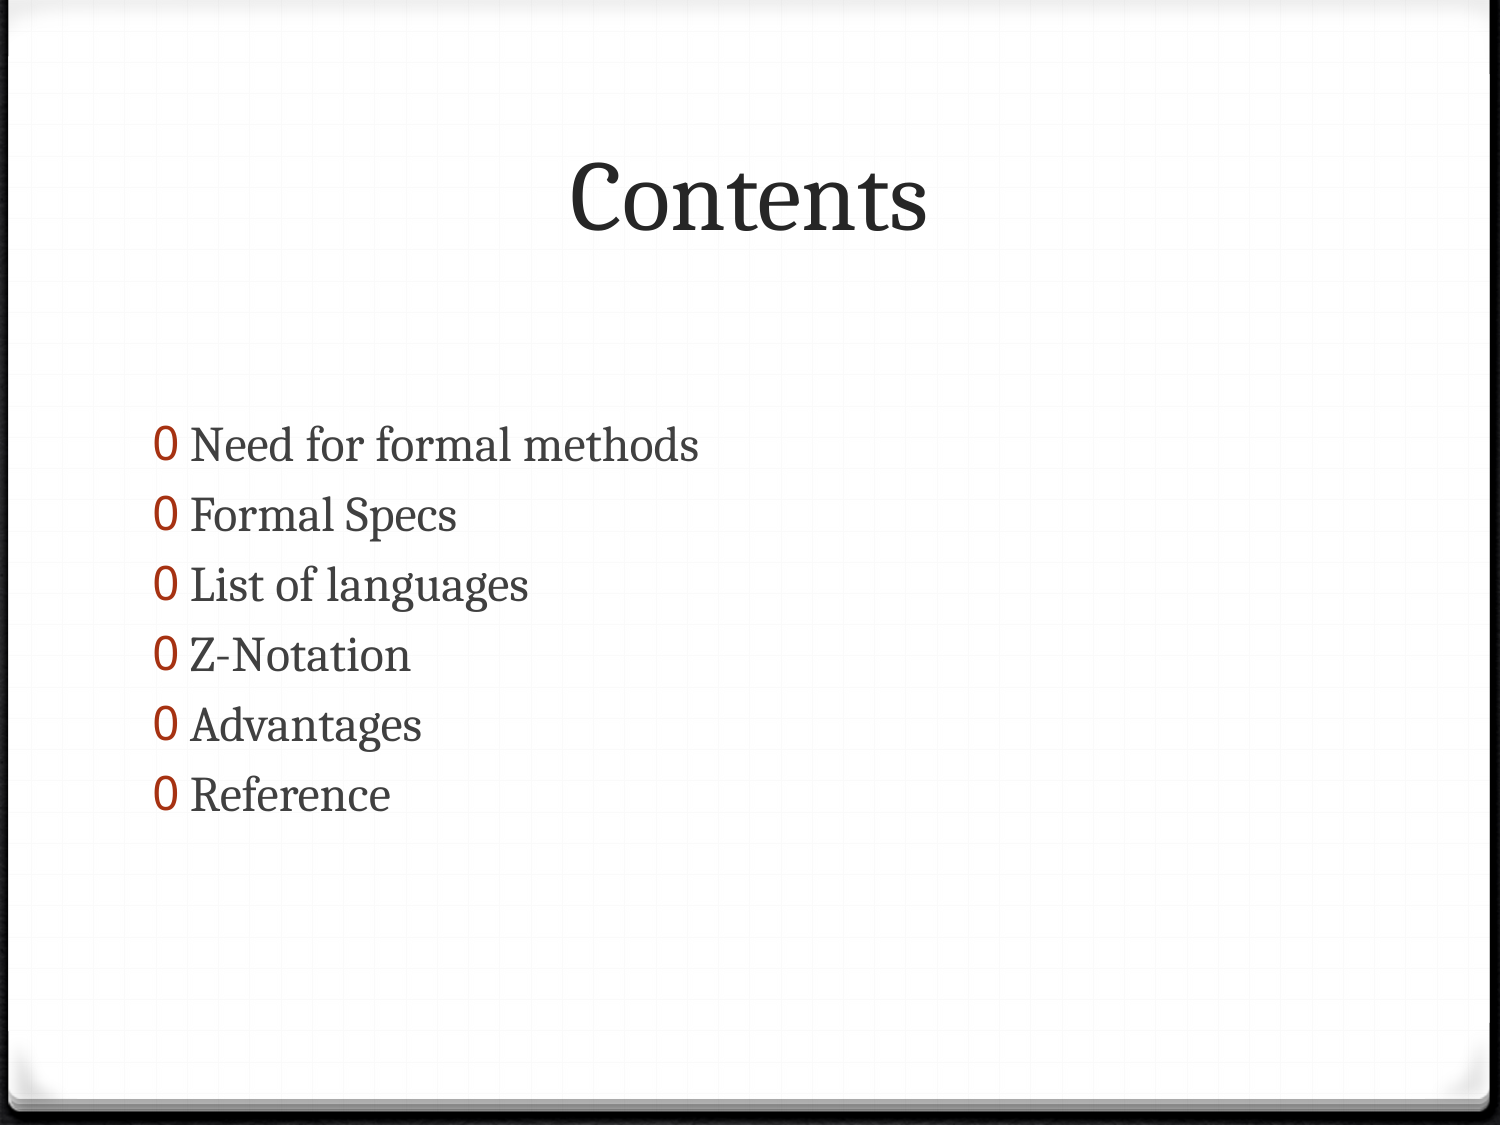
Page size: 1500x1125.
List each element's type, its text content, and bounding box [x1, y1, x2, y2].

picture [0, 0, 1500, 1125]
title Contents [90, 71, 1410, 309]
list Need for formal methods Formal Specs List of languages Z-Notation Advantages Reference [137, 334, 1363, 983]
